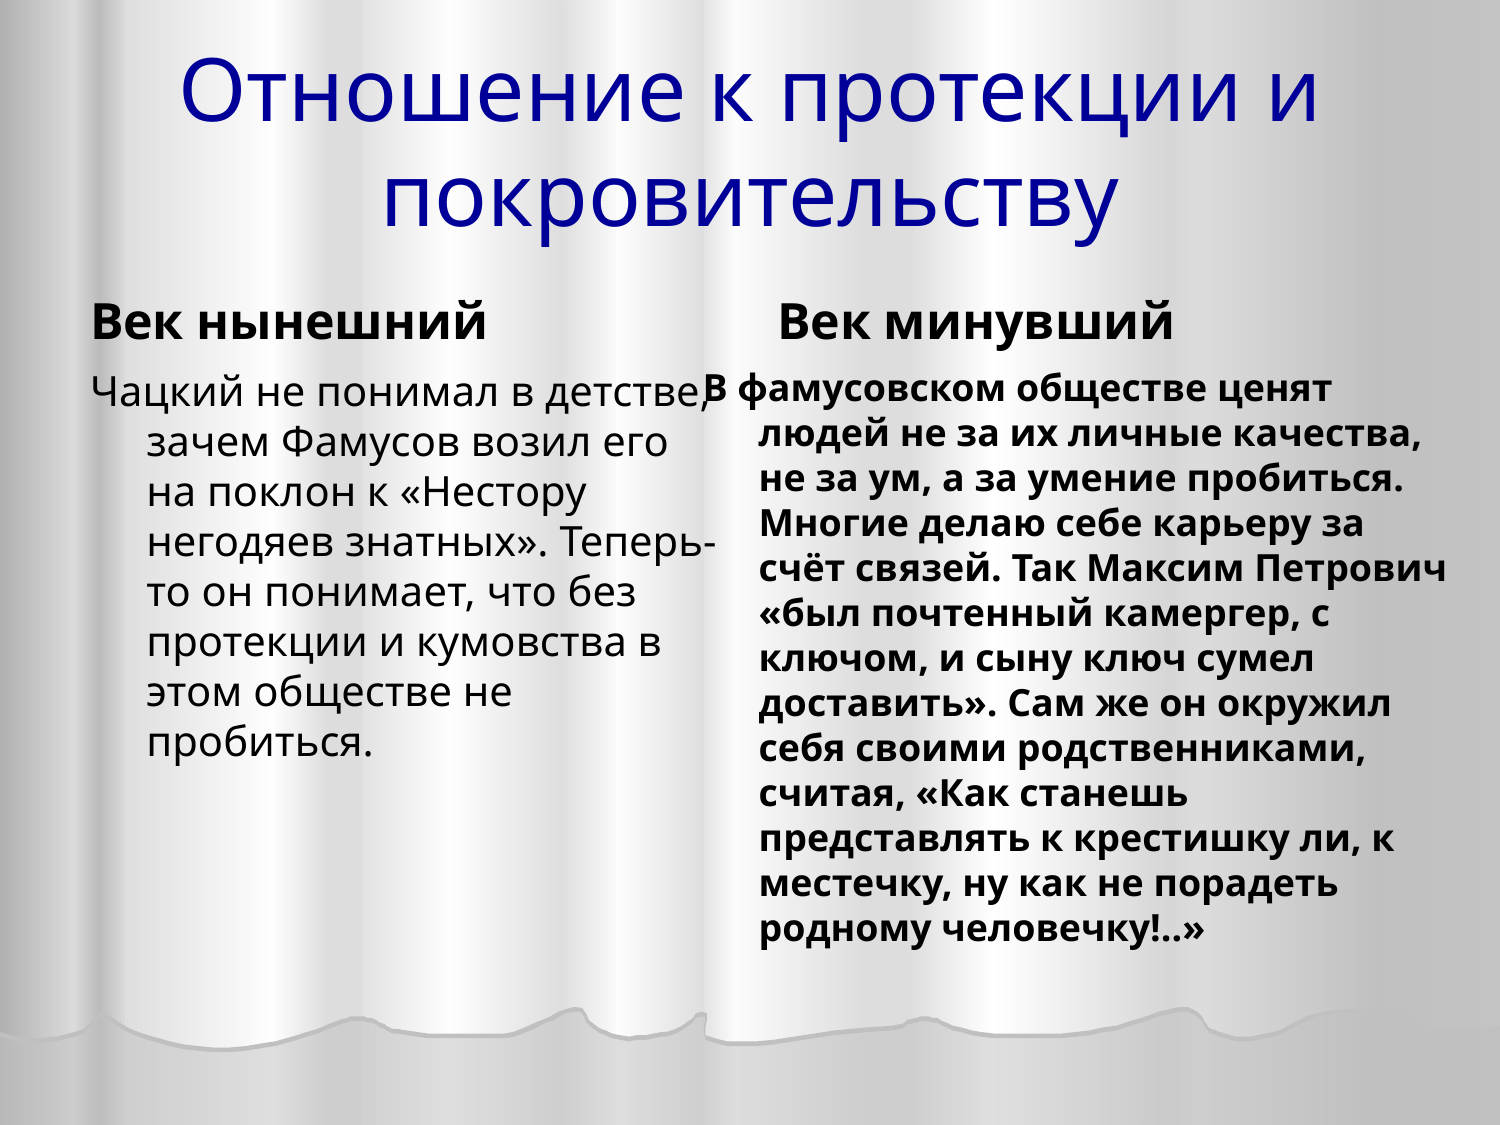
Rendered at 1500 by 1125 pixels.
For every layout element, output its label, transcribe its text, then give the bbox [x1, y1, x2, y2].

list В фамусовском обществе ценят людей не за их личные качества, не за ум, а за умение пробиться. Многие делаю себе карьеру за счёт связей. Так Максим Петрович «был почтенный камергер, с ключом, и сыну ключ сумел доставить». Сам же он окружил себя своими родственниками, считая, «Как станешь представлять к крестишку ли, к местечку, ну как не порадеть родному человечку!..» [687, 356, 1476, 1006]
list Век нынешний [74, 251, 738, 356]
list Век минувший [761, 251, 1426, 356]
list Чацкий не понимал в детстве, зачем Фамусов возил его на поклон к «Нестору негодяев знатных». Теперь-то он понимает, что без протекции и кумовства в этом обществе не пробиться. [74, 356, 687, 1006]
title Отношение к протекции и покровительству [74, 44, 1426, 233]
